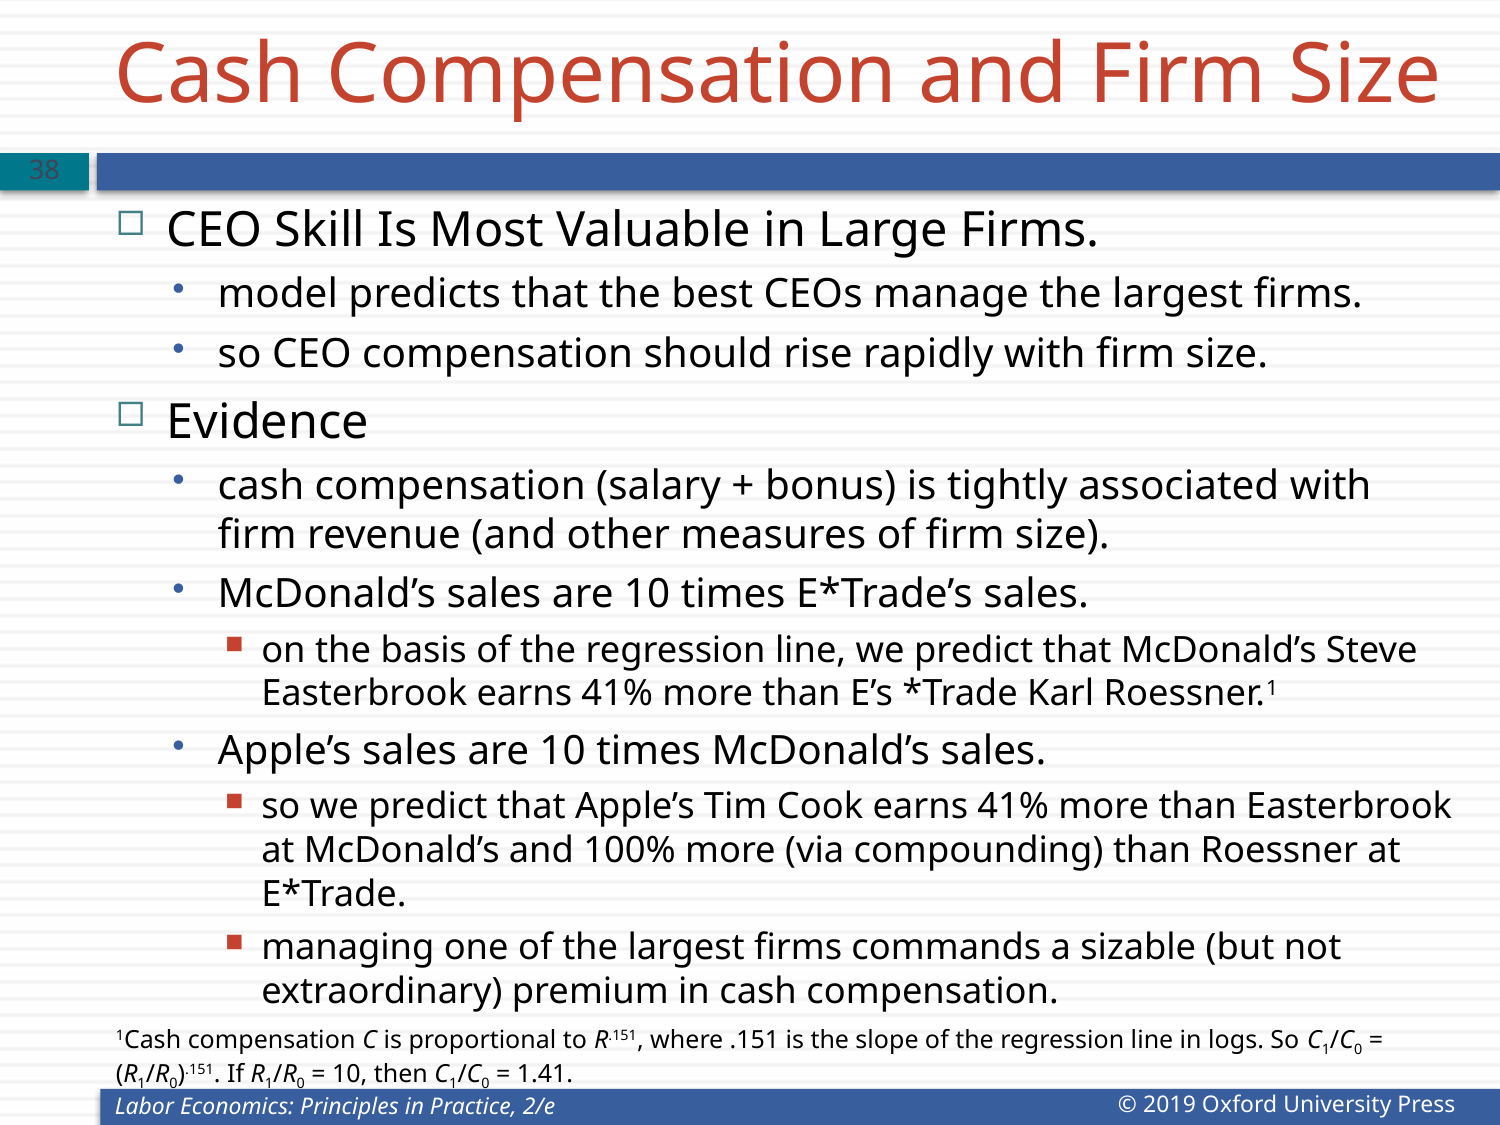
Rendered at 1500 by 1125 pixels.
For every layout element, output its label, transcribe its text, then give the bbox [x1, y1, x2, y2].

title Cash Compensation and Firm Size [99, 1, 1472, 136]
list CEO Skill Is Most Valuable in Large Firms. model predicts that the best CEOs manage the largest firms. so CEO compensation should rise rapidly with firm size. Evidence cash compensation (salary + bonus) is tightly associated with firm revenue (and other measures of firm size). McDonald’s sales are 10 times E*Trade’s sales. on the basis of the regression line, we predict that McDonald’s Steve Easterbrook earns 41% more than E’s *Trade Karl Roessner.1 Apple’s sales are 10 times McDonald’s sales. so we predict that Apple’s Tim Cook earns 41% more than Easterbrook at McDonald’s and 100% more (via compounding) than Roessner at E*Trade. managing one of the largest firms commands a sizable (but not extraordinary) premium in cash compensation. [101, 190, 1473, 1016]
text_box 1Cash compensation C is proportional to R.151, where .151 is the slope of the regression line in logs. So C1/C0 = (R1/R0).151. If R1/R0 = 10, then C1/C0 = 1.41. [101, 1016, 1481, 1095]
footer © 2019 Oxford University Press [825, 1095, 1471, 1125]
slide_number 37 [0, 153, 89, 191]
slide_number Labor Economics: Principles in Practice, 2/e [99, 1090, 745, 1125]
